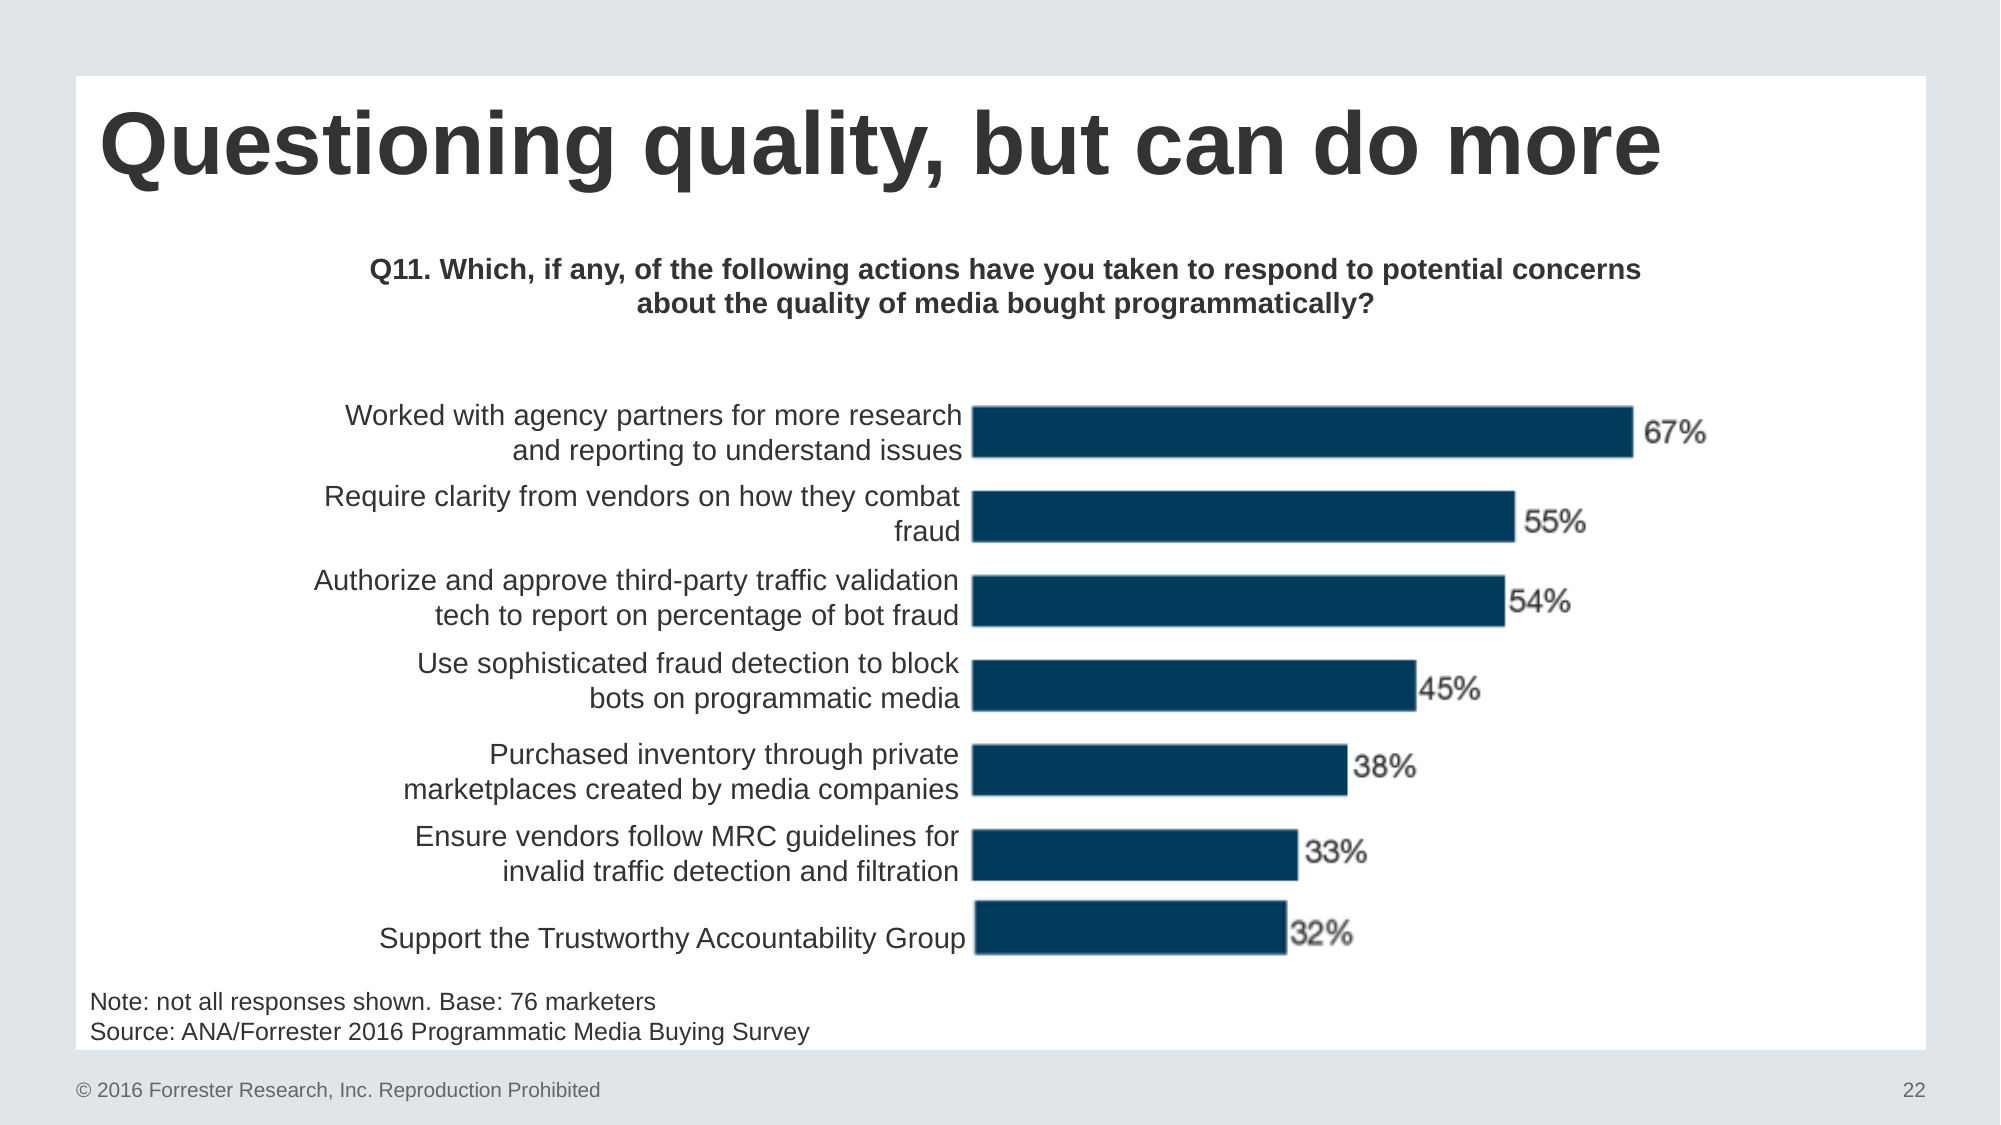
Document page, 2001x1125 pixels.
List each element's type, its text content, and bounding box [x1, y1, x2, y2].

text_box Authorize and approve third-party traffic validation tech to report on percentage of bot fraud [262, 561, 959, 632]
picture [964, 390, 1709, 976]
text_box Purchased inventory through private marketplaces created by media companies [350, 735, 959, 806]
text_box Require clarity from vendors on how they combat fraud [316, 477, 959, 548]
title Questioning quality, but can do more [99, 97, 1900, 195]
text_box Worked with agency partners for more research and reporting to understand issues [295, 396, 959, 467]
text_box Q11. Which, if any, of the following actions have you taken to respond to potential concerns about the quality of media bought programmatically? [350, 249, 1663, 320]
text_box Support the Trustworthy Accountability Group [310, 919, 964, 955]
text_box Ensure vendors follow MRC guidelines for invalid traffic detection and filtration [370, 817, 959, 888]
text_box Use sophisticated fraud detection to block bots on programmatic media [370, 644, 959, 715]
text_box Note: not all responses shown. Base: 76 marketers Source: ANA/Forrester 2016 Programmatic Media Buying Survey [75, 975, 1622, 1053]
